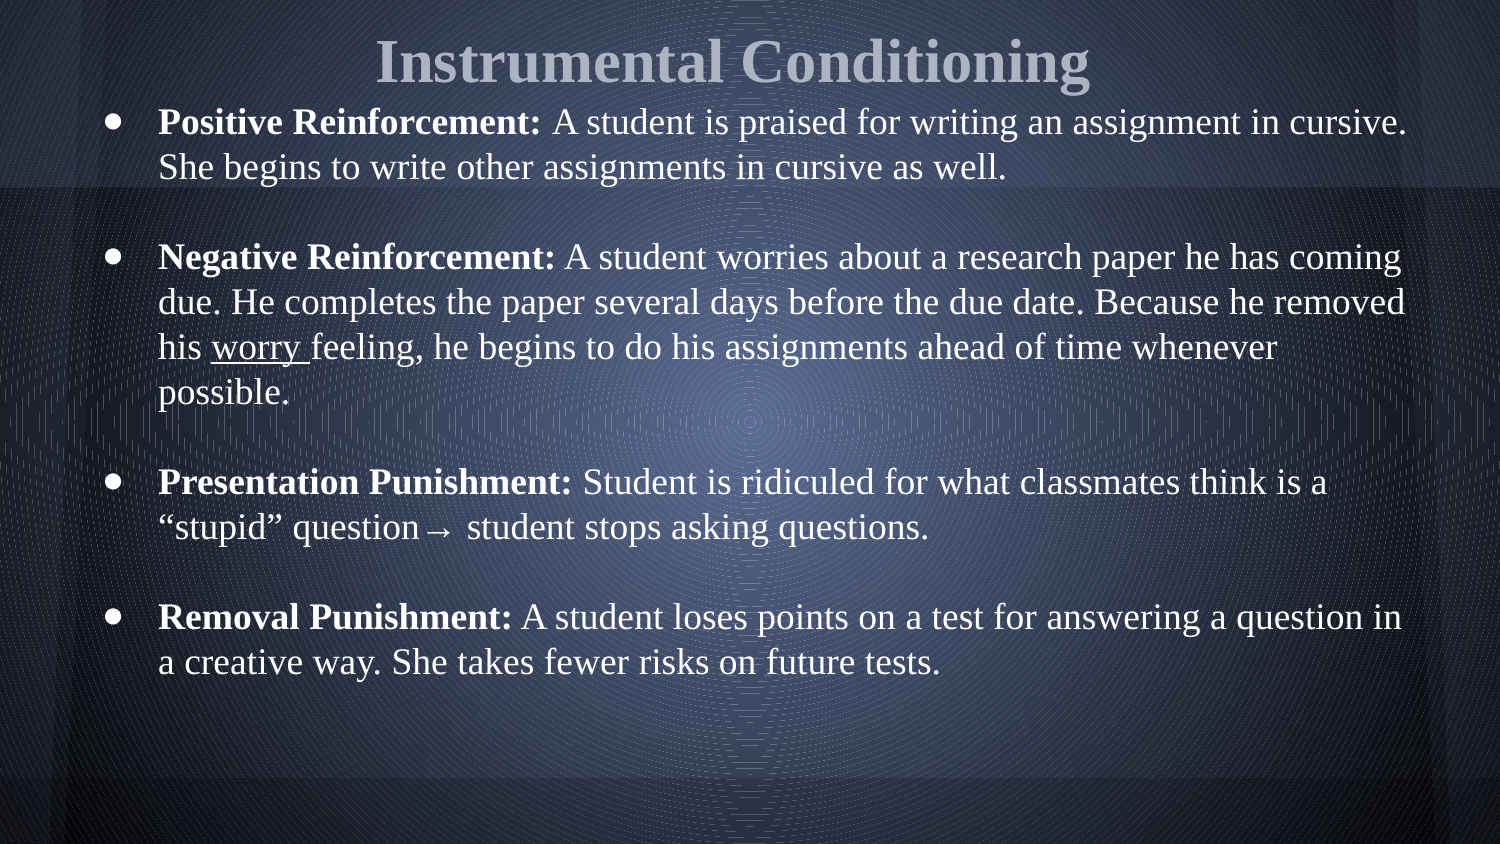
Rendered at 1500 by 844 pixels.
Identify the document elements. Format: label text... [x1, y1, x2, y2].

list Positive Reinforcement: A student is praised for writing an assignment in cursive. She begins to write other assignments in cursive as well. Negative Reinforcement: A student worries about a research paper he has coming due. He completes the paper several days before the due date. Because he removed his worry feeling, he begins to do his assignments ahead of time whenever possible. Presentation Punishment: Student is ridiculed for what classmates think is a “stupid” question→ student stops asking questions. Removal Punishment: A student loses points on a test for answering a question in a creative way. She takes fewer risks on future tests. [68, 82, 1432, 762]
title Instrumental Conditioning [75, 0, 1425, 82]
